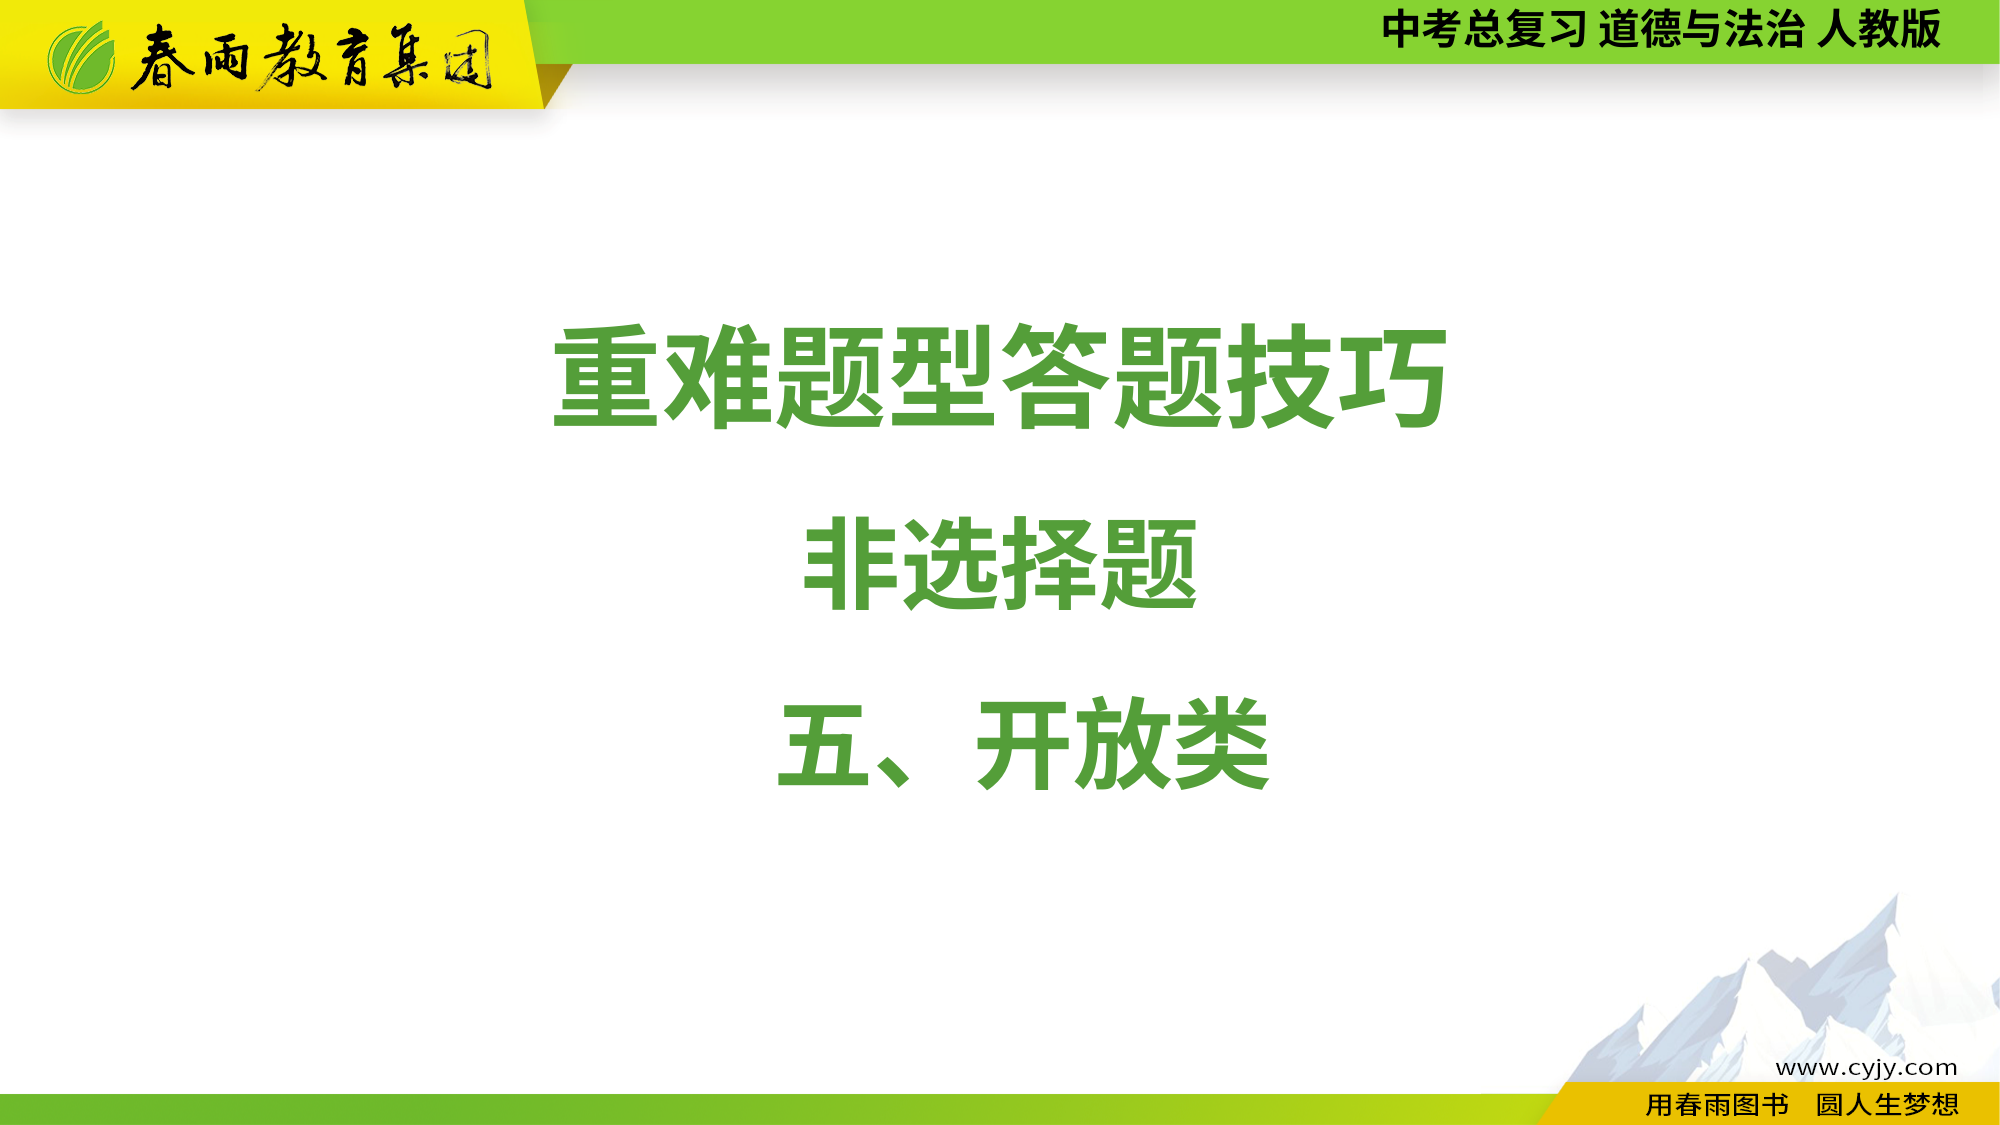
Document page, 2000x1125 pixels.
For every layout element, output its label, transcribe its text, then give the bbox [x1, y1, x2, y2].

picture [0, 0, 2000, 1125]
text_box 重难题型答题技巧 非选择题 五、开放类 [54, 231, 1946, 809]
